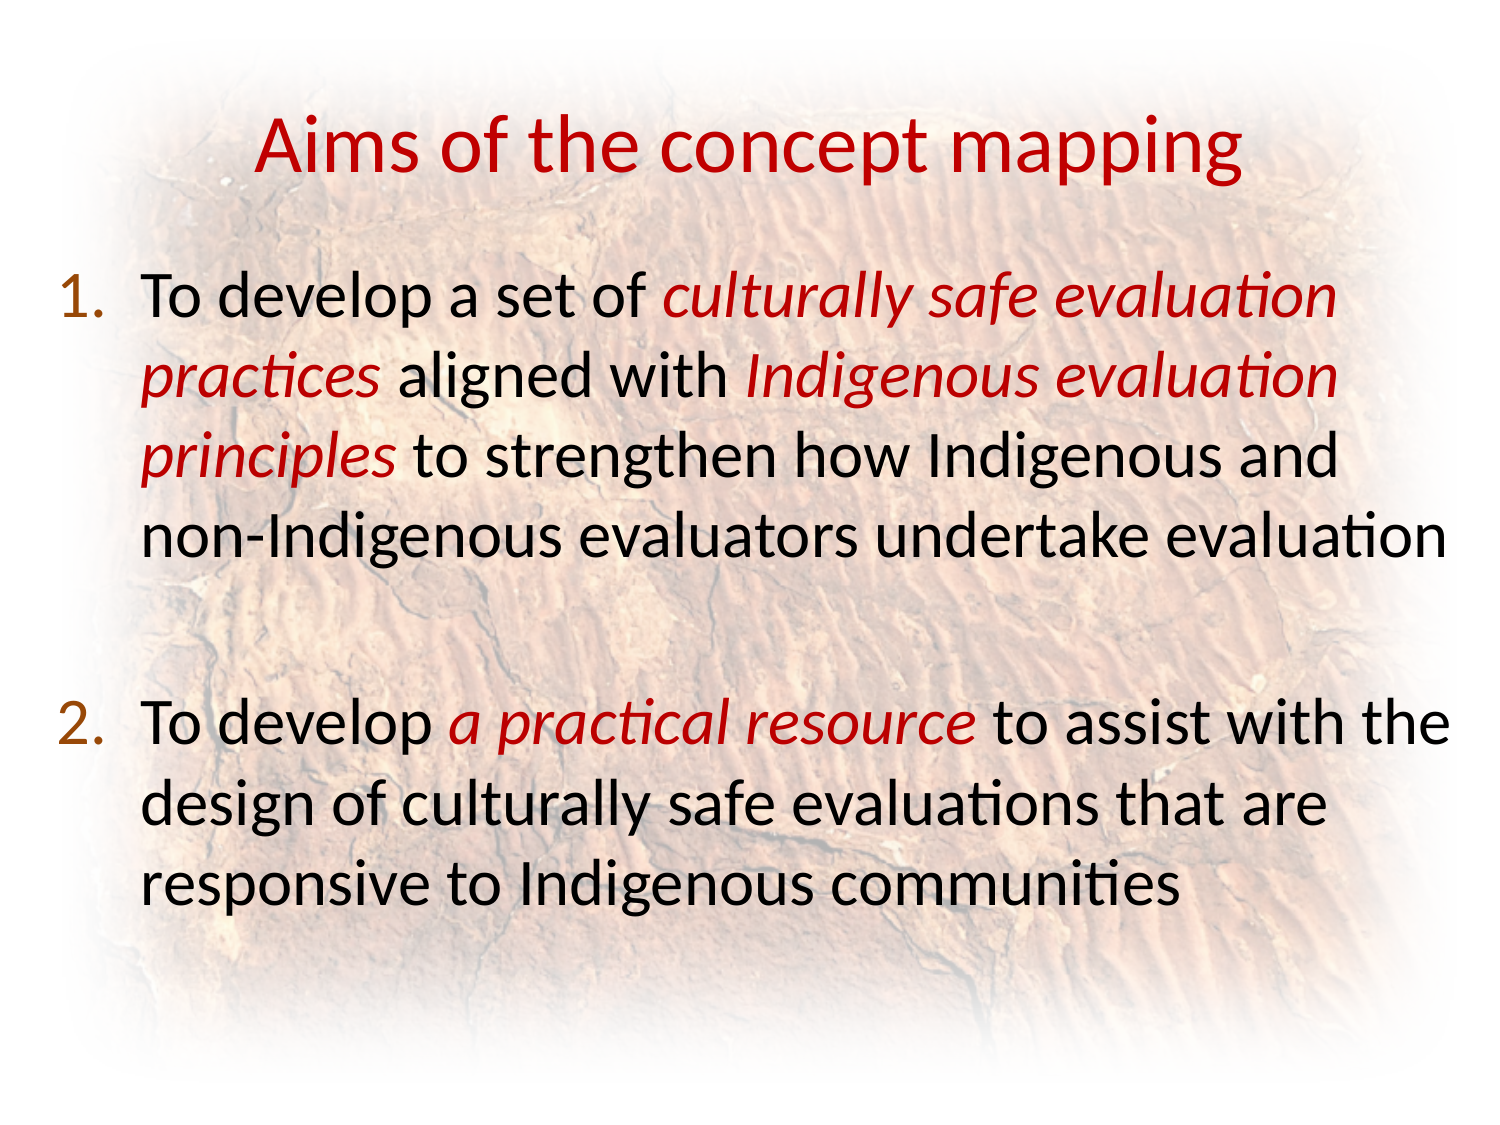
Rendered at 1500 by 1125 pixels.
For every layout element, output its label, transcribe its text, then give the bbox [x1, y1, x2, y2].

list To develop a set of culturally safe evaluation practices aligned with Indigenous evaluation principles to strengthen how Indigenous and non-Indigenous evaluators undertake evaluation To develop a practical resource to assist with the design of culturally safe evaluations that are responsive to Indigenous communities [41, 243, 1473, 1064]
title Aims of the concept mapping [75, 45, 1425, 233]
